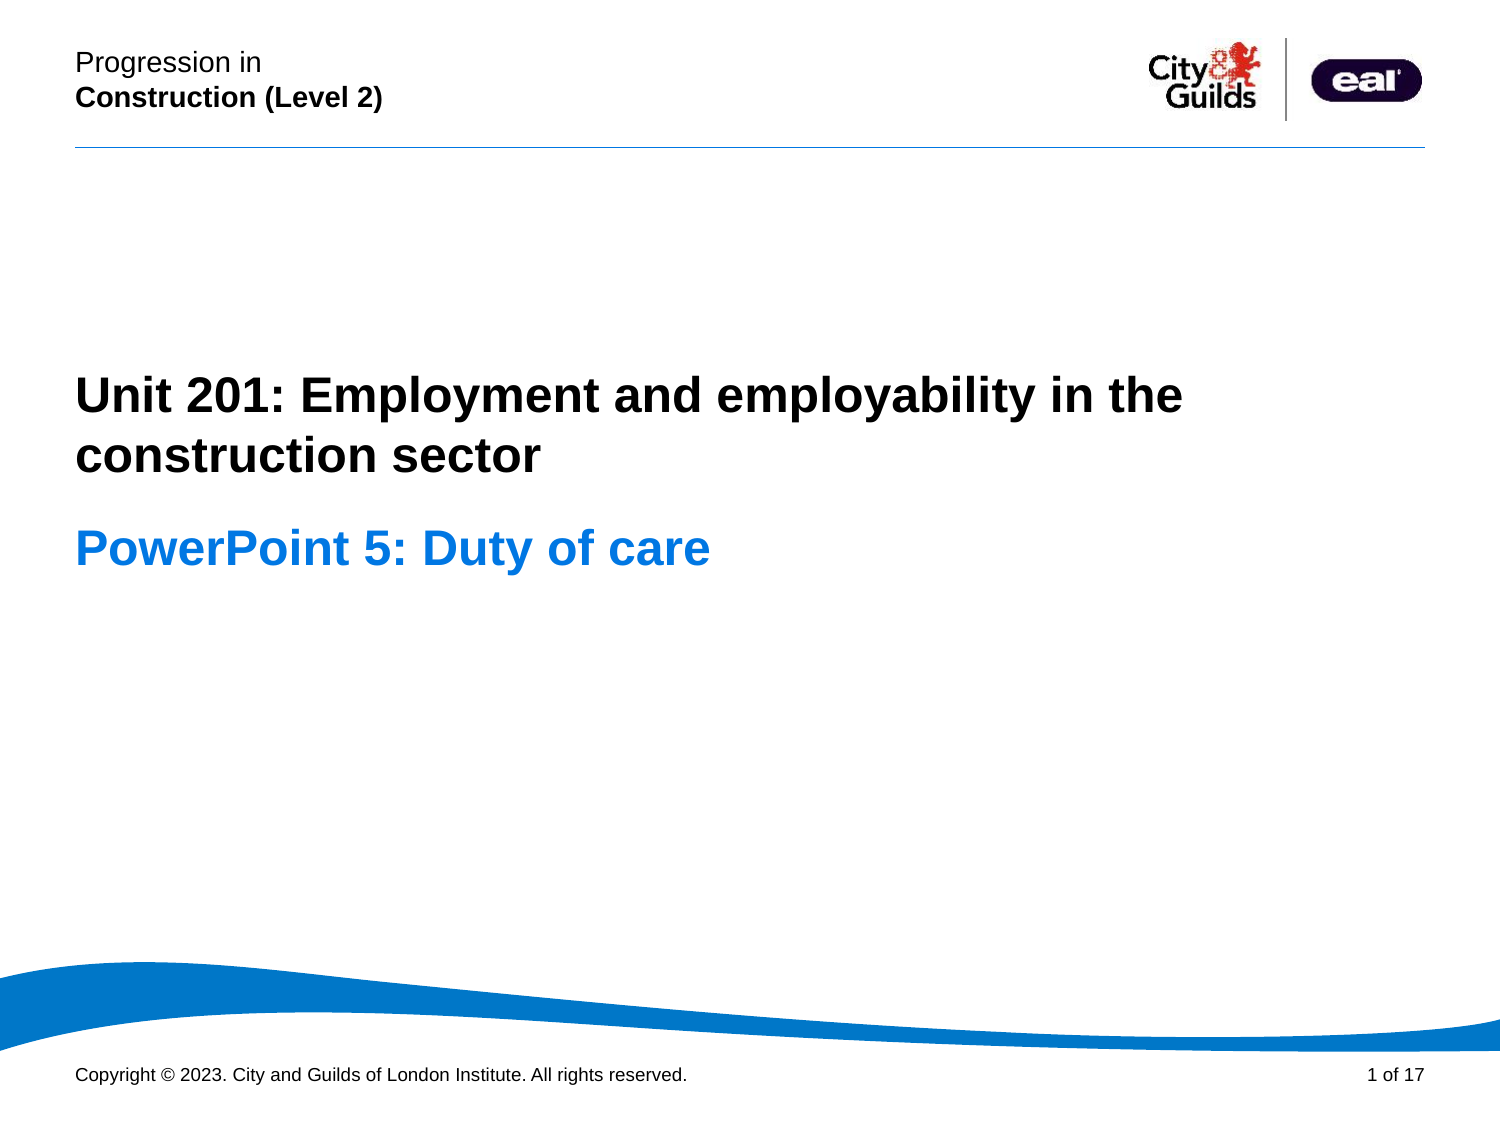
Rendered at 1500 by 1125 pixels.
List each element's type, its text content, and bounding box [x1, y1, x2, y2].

text_box Unit 201: Employment and employability in the construction sector [75, 362, 1388, 484]
title PowerPoint 5: Duty of care [74, 514, 1413, 928]
list PowerPoint presentation [74, 224, 1426, 1006]
picture [1149, 38, 1422, 121]
